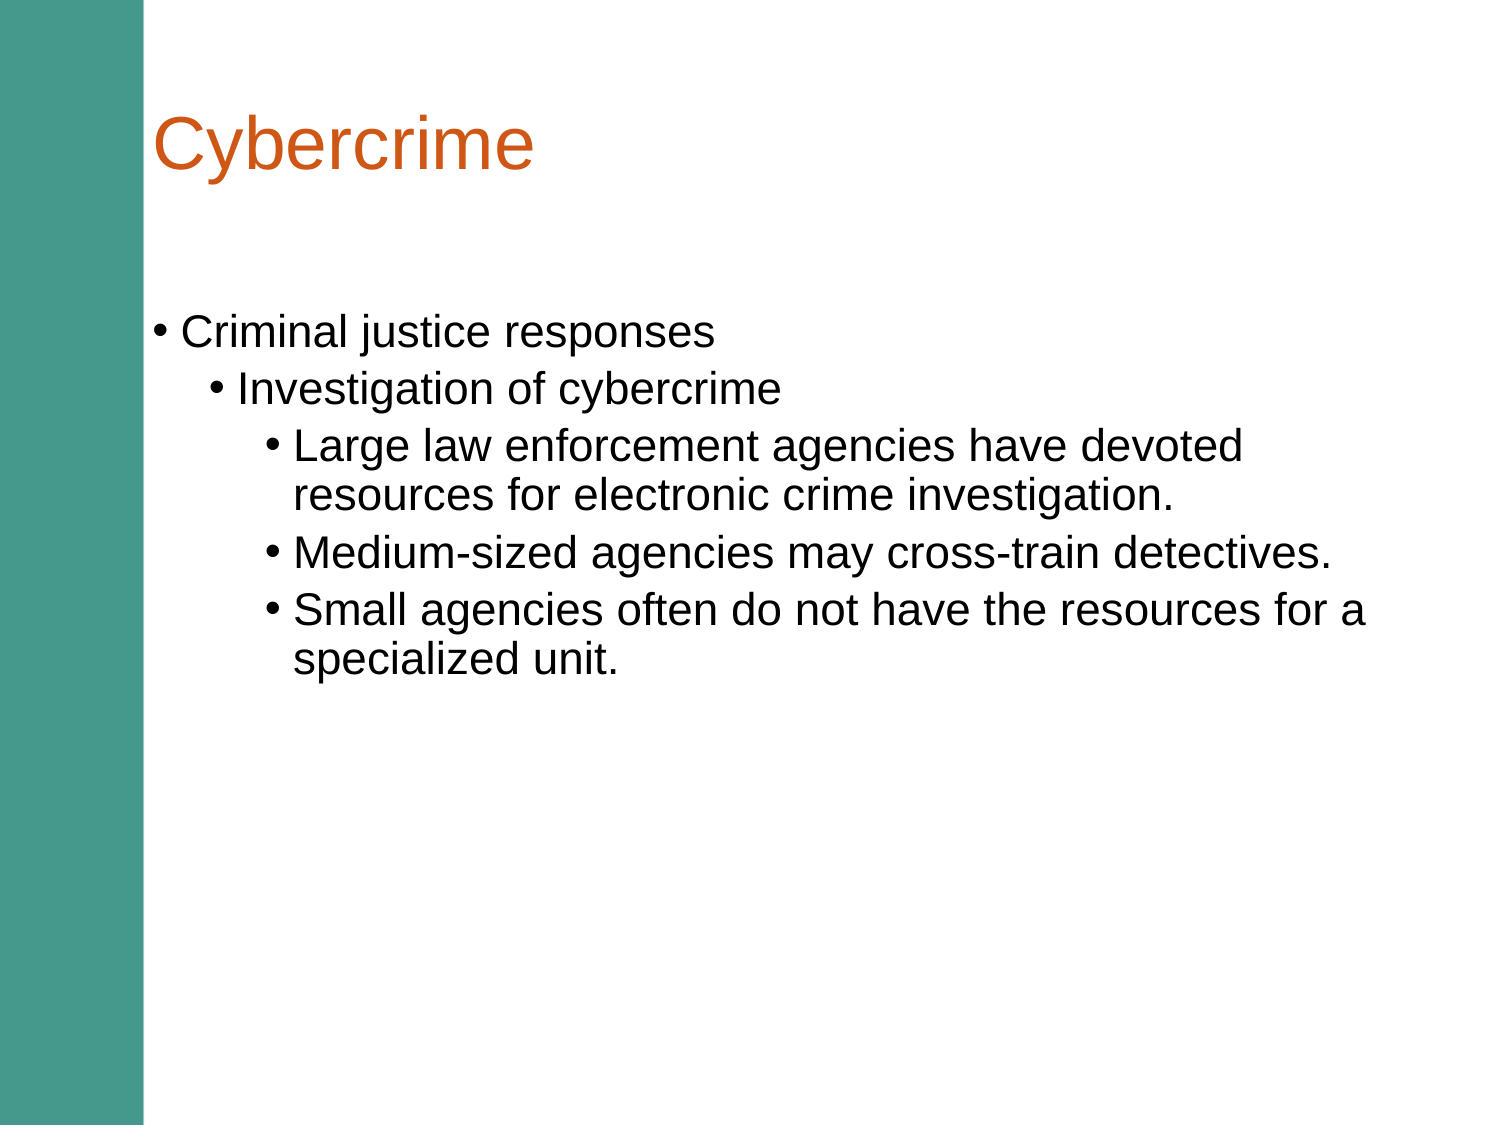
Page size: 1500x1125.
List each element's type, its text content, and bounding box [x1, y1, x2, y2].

title Cybercrime [137, 75, 1432, 216]
list Criminal justice responses Investigation of cybercrime Large law enforcement agencies have devoted resources for electronic crime investigation. Medium-sized agencies may cross-train detectives. Small agencies often do not have the resources for a specialized unit. [137, 299, 1432, 1014]
picture [0, 0, 1500, 1125]
